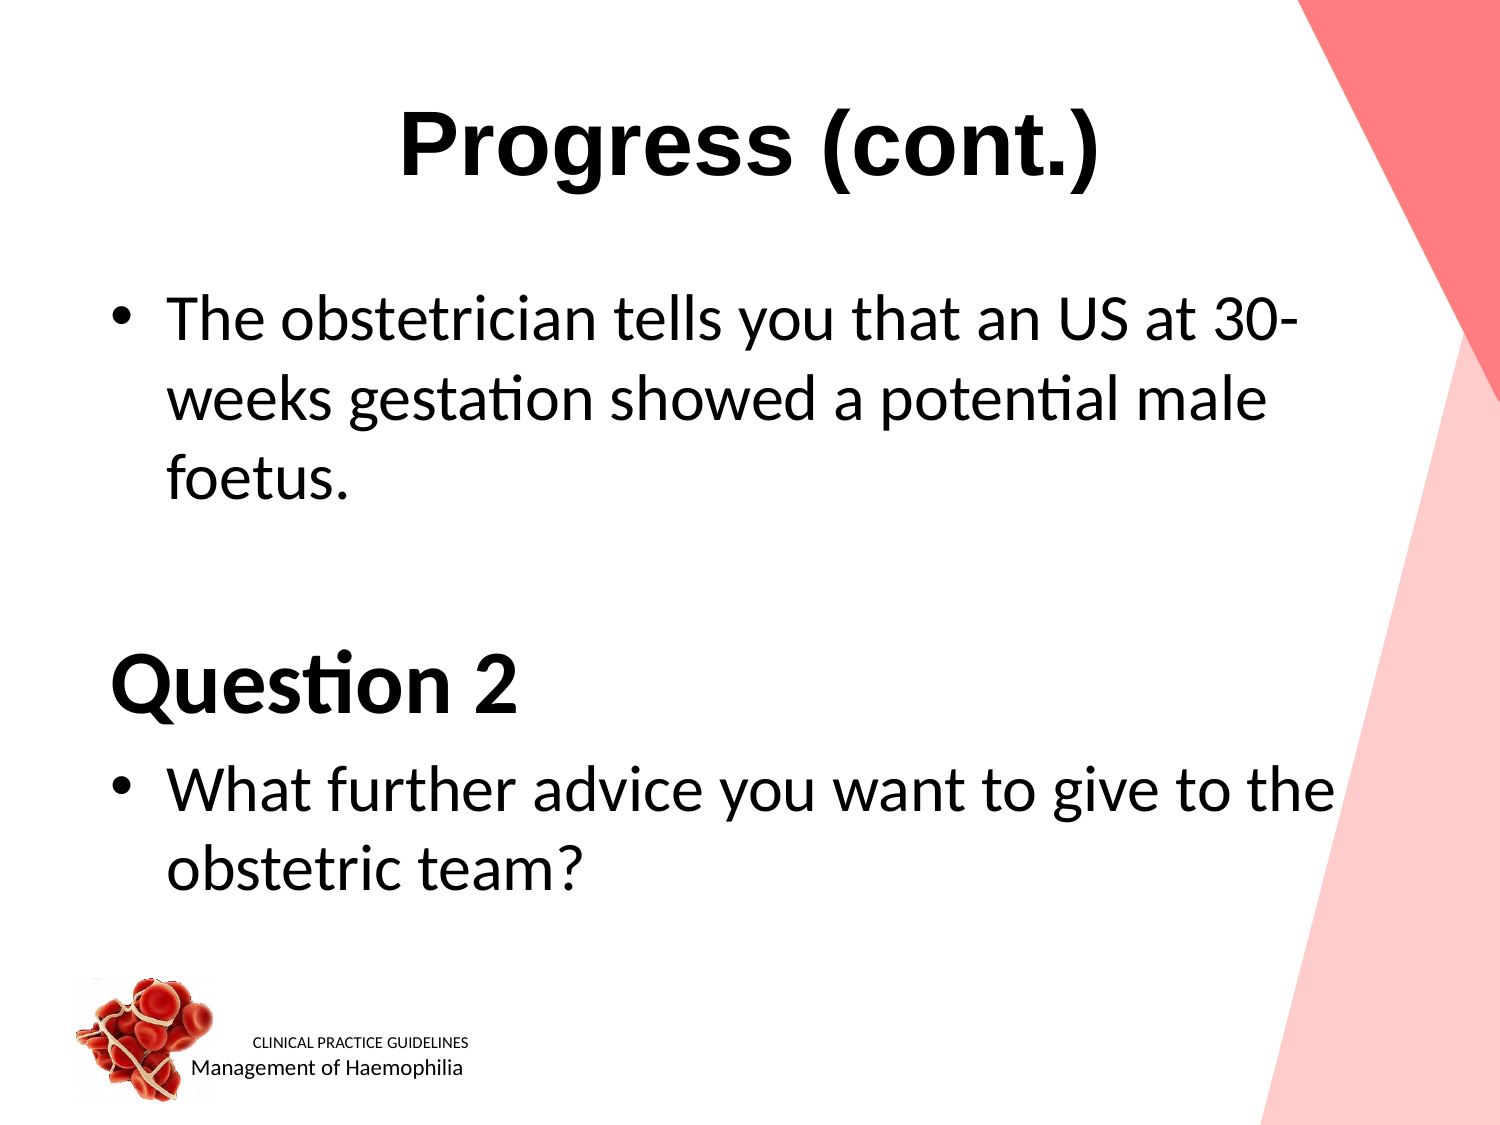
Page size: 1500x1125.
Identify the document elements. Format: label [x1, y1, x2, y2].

text_box [74, 0, 1500, 1125]
